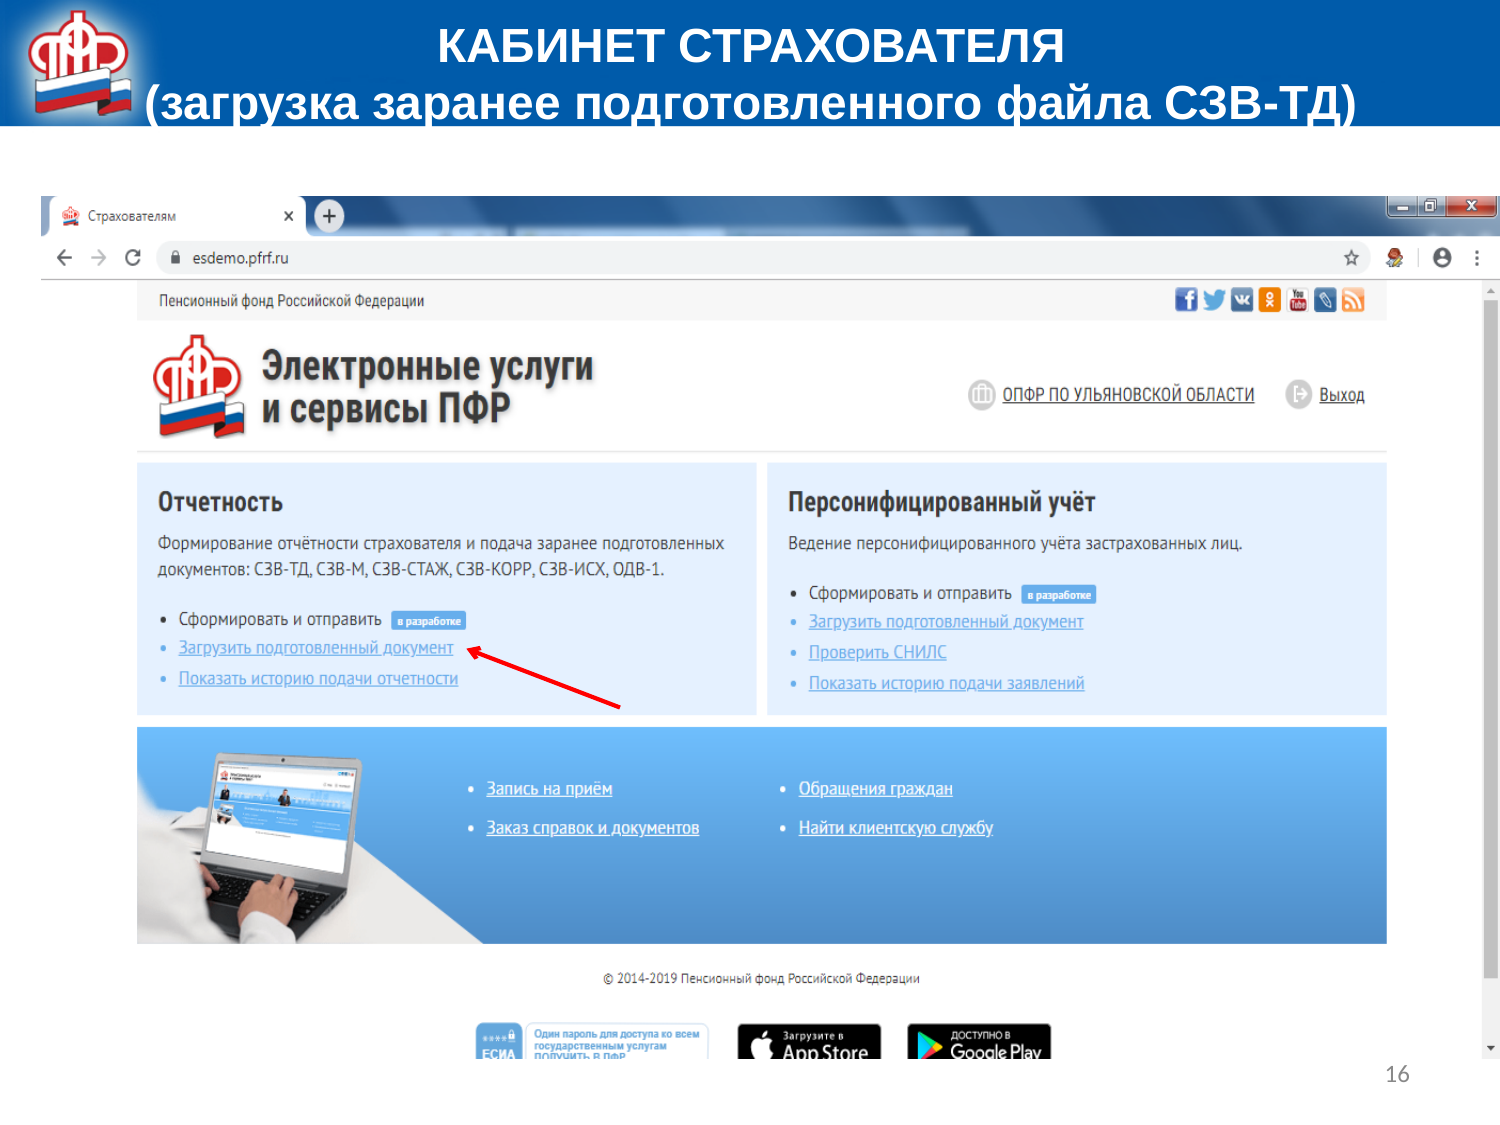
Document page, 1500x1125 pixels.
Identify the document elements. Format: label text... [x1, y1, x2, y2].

slide_number 16 [1074, 1066, 1425, 1103]
picture [0, 0, 1500, 1125]
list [40, 196, 1500, 1059]
title КАБИНЕТ СТРАХОВАТЕЛЯ (загрузка заранее подготовленного файла СЗВ-ТД) [76, 4, 1427, 138]
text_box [466, 648, 621, 708]
